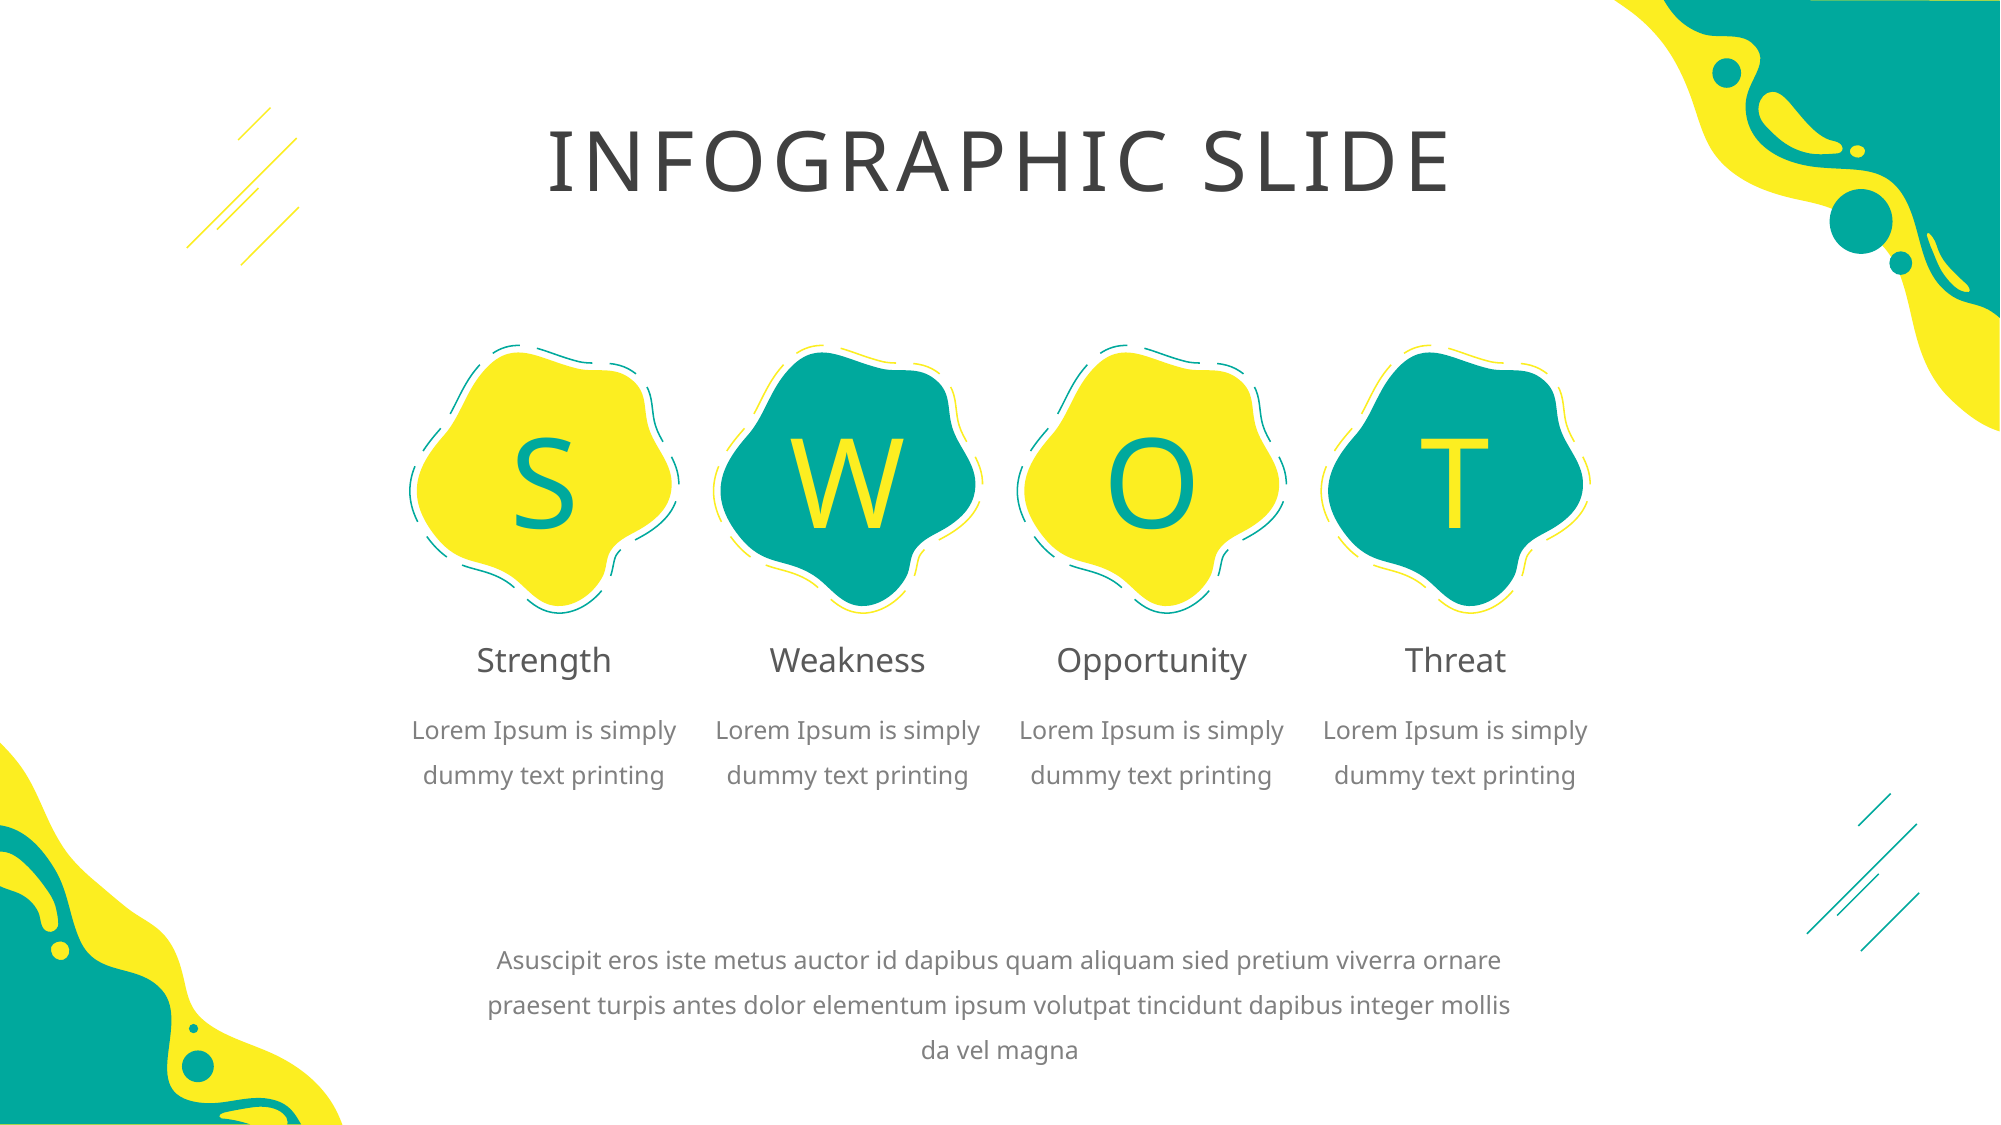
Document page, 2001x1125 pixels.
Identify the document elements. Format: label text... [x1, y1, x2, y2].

text_box Weakness [754, 631, 942, 687]
text_box Lorem Ipsum is simply dummy text printing [998, 692, 1302, 797]
text_box [409, 345, 679, 614]
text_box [1806, 793, 1920, 952]
text_box [720, 352, 976, 607]
text_box Strength [461, 631, 627, 687]
text_box Threat [1390, 631, 1522, 687]
text_box INFOGRAPHIC SLIDE [547, 107, 1453, 208]
text_box [1321, 345, 1591, 614]
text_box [186, 107, 300, 266]
text_box [1663, 0, 2000, 319]
text_box [0, 742, 343, 1125]
text_box W [775, 395, 921, 561]
text_box Lorem Ipsum is simply dummy text printing [1302, 692, 1610, 797]
text_box Asuscipit eros iste metus auctor id dapibus quam aliquam sied pretium viverra ornare praesent turpis antes dolor elementum ipsum volutpat tincidunt dapibus integer mollis da vel magna [482, 930, 1518, 1065]
text_box [0, 825, 302, 1125]
text_box O [1088, 395, 1216, 561]
text_box [713, 345, 983, 614]
text_box Lorem Ipsum is simply dummy text printing [694, 692, 998, 797]
text_box [1024, 352, 1280, 607]
text_box T [1406, 395, 1506, 561]
text_box [1017, 345, 1287, 614]
text_box [416, 352, 672, 607]
text_box Opportunity [1041, 631, 1263, 687]
text_box Lorem Ipsum is simply dummy text printing [390, 692, 694, 797]
text_box [1614, 0, 2000, 432]
text_box S [495, 395, 594, 561]
text_box [1328, 352, 1583, 607]
